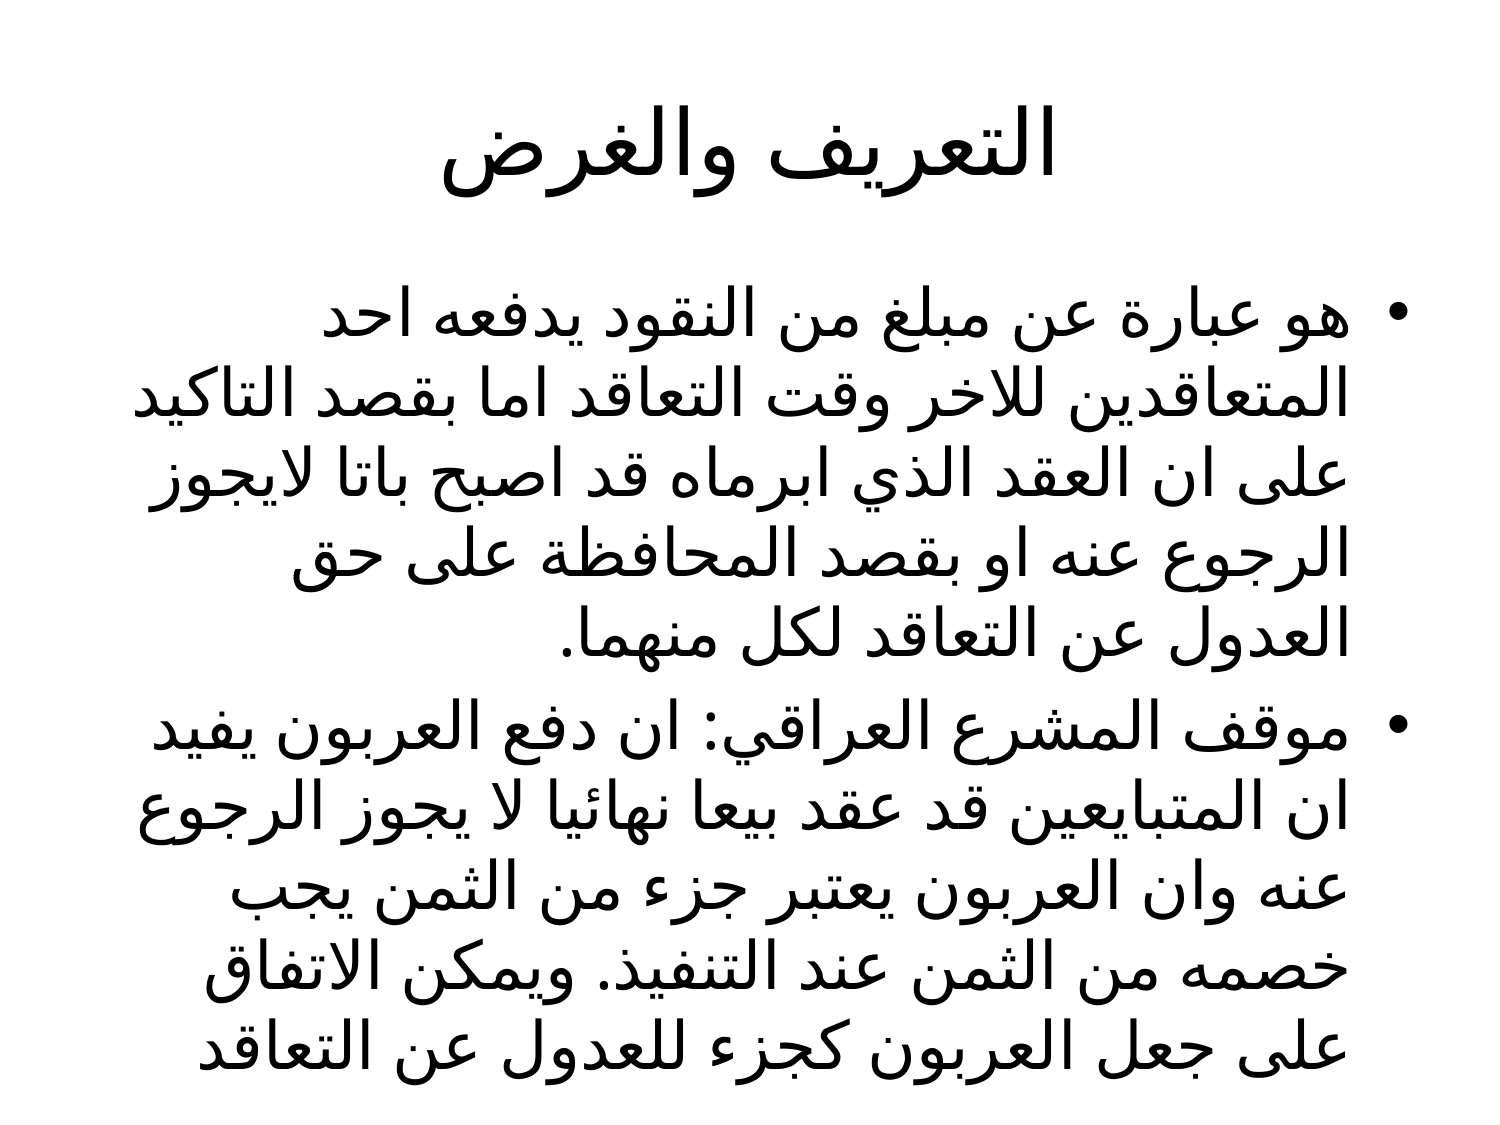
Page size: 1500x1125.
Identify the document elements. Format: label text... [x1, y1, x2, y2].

title التعريف والغرض [75, 45, 1425, 233]
list هو عبارة عن مبلغ من النقود يدفعه احد المتعاقدين للاخر وقت التعاقد اما بقصد التاكيد على ان العقد الذي ابرماه قد اصبح باتا لايجوز الرجوع عنه او بقصد المحافظة على حق العدول عن التعاقد لكل منهما. موقف المشرع العراقي: ان دفع العربون يفيد ان المتبايعين قد عقد بيعا نهائيا لا يجوز الرجوع عنه وان العربون يعتبر جزء من الثمن يجب خصمه من الثمن عند التنفيذ. ويمكن الاتفاق على جعل العربون كجزء للعدول عن التعاقد [75, 262, 1425, 1005]
